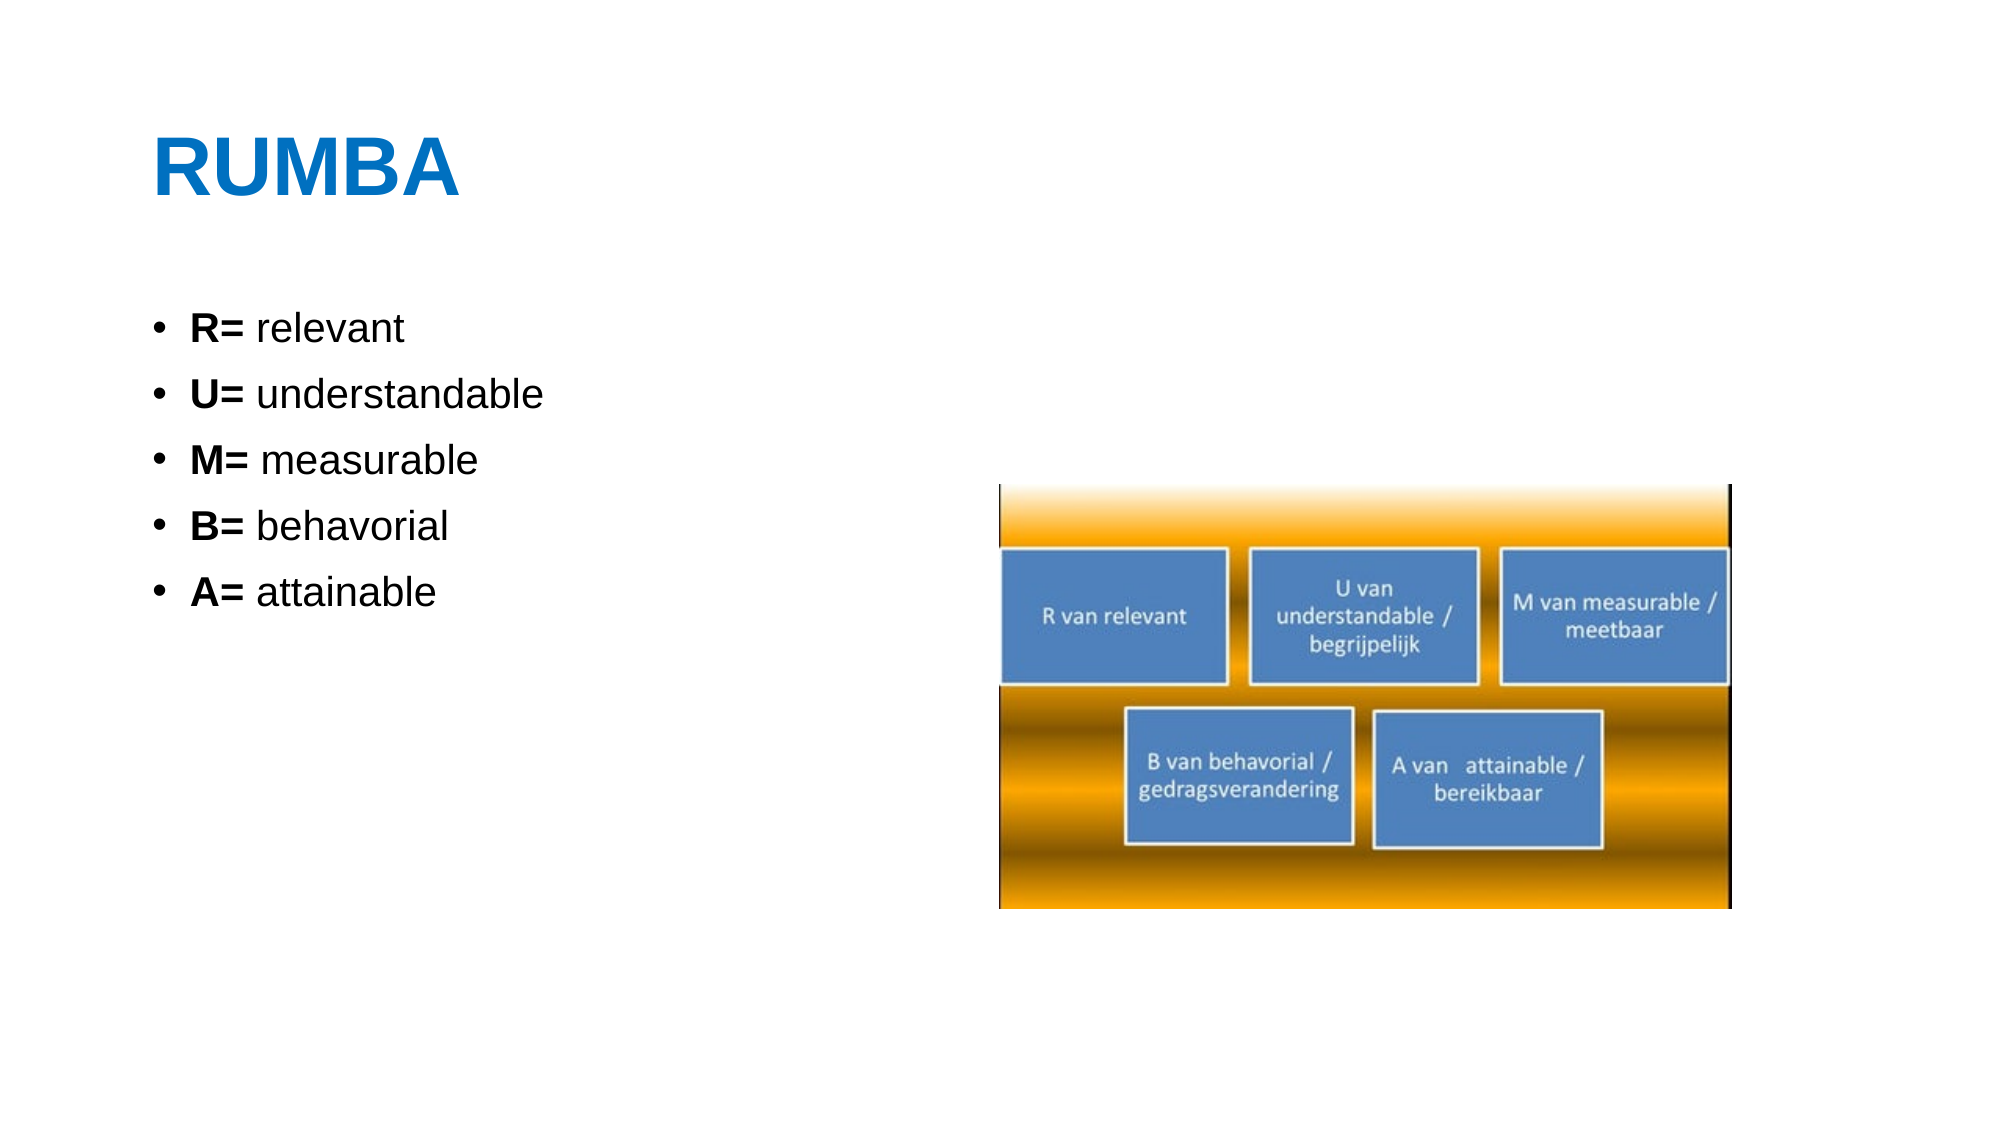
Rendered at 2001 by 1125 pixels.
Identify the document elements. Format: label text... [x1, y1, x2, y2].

picture [999, 484, 1732, 909]
list R= relevant U= understandable M= measurable B= behavorial A= attainable [137, 299, 1863, 1014]
title RUMBA [137, 59, 1863, 278]
